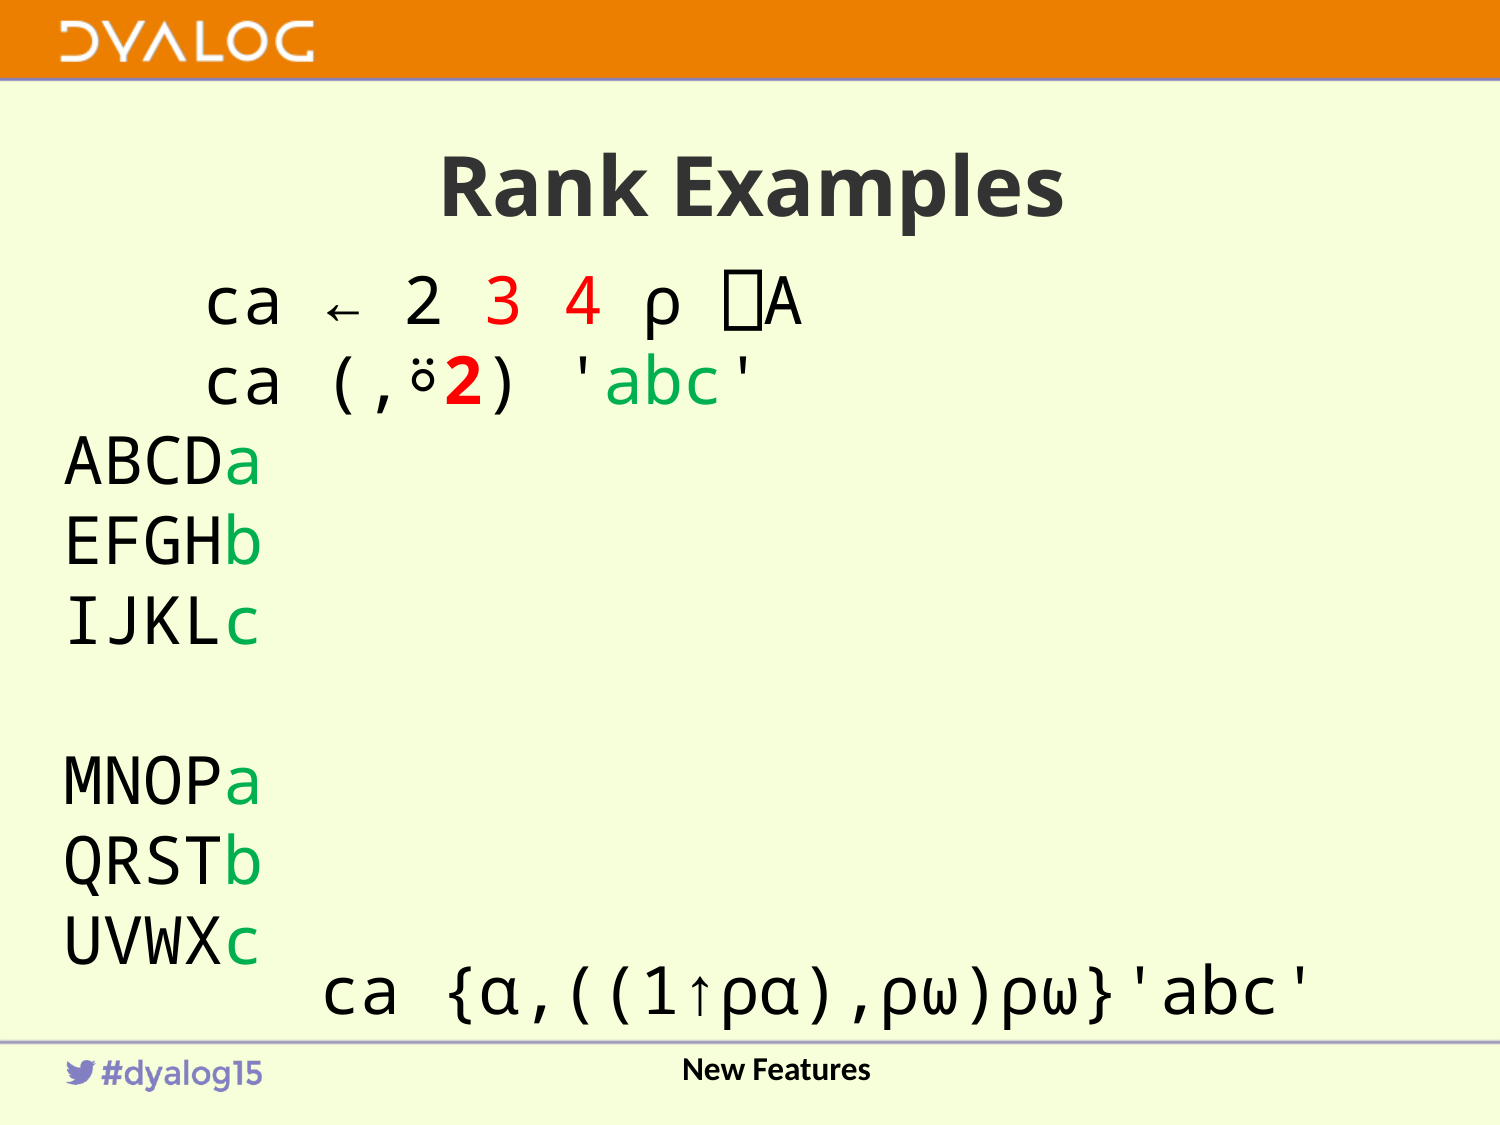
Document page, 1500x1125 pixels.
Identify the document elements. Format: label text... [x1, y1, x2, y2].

text_box ca {⍺,((1↑⍴⍺),⍴⍵)⍴⍵}'abc' [306, 940, 1336, 1036]
footer New Features [667, 1039, 892, 1100]
title Rank Examples [76, 125, 1427, 256]
text_box ca ← 2 3 4 ⍴ ⎕A ca (,⍤2) 'abc' ABCDa EFGHb IJKLc MNOPa QRSTb UVWXc [48, 250, 1041, 1055]
picture [0, 0, 1500, 1125]
